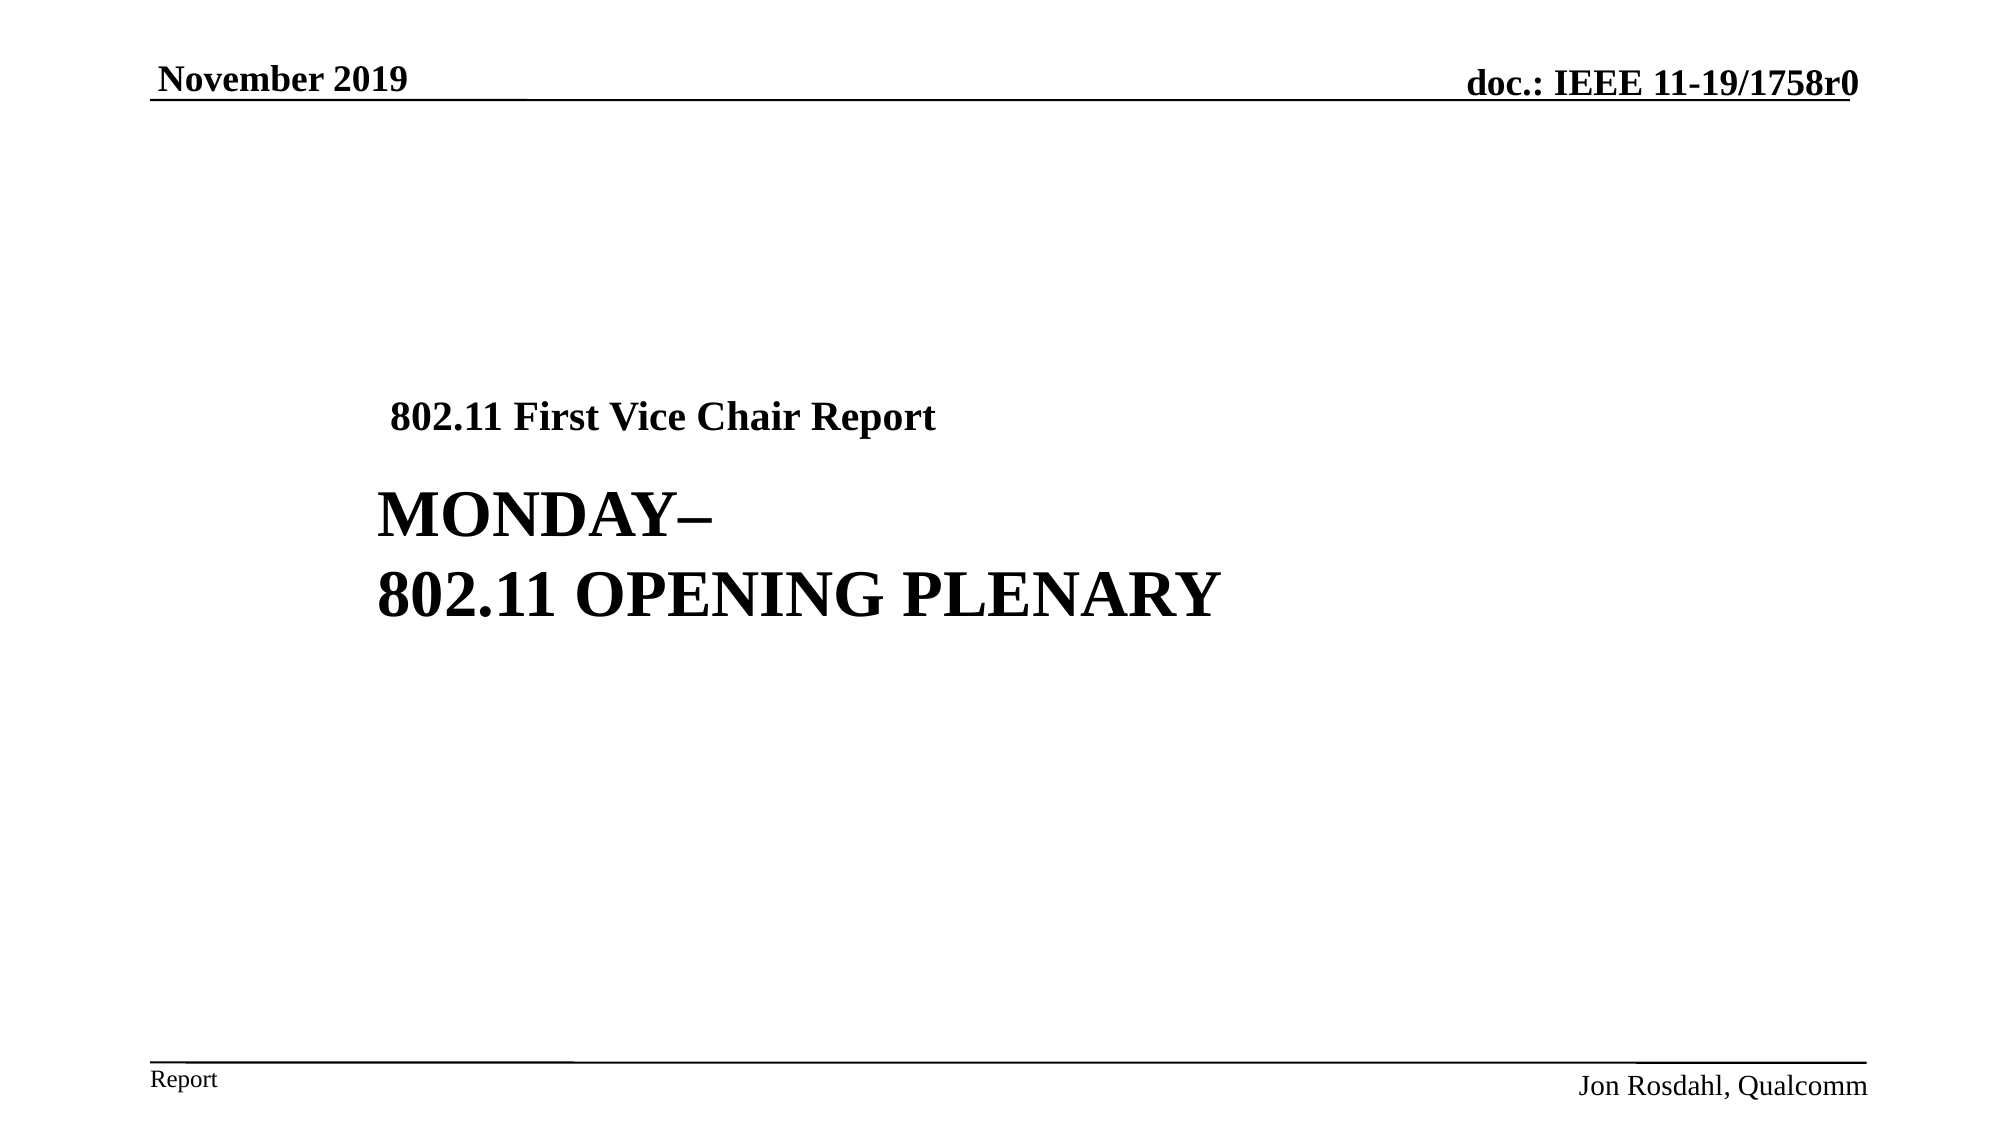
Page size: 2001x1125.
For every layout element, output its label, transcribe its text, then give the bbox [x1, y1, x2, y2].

list 802.11 First Vice Chair Report [374, 199, 1651, 447]
footer Jon Rosdahl, Qualcomm [1531, 1066, 1869, 1108]
title Monday– 802.11 Opening Plenary [362, 462, 1638, 687]
